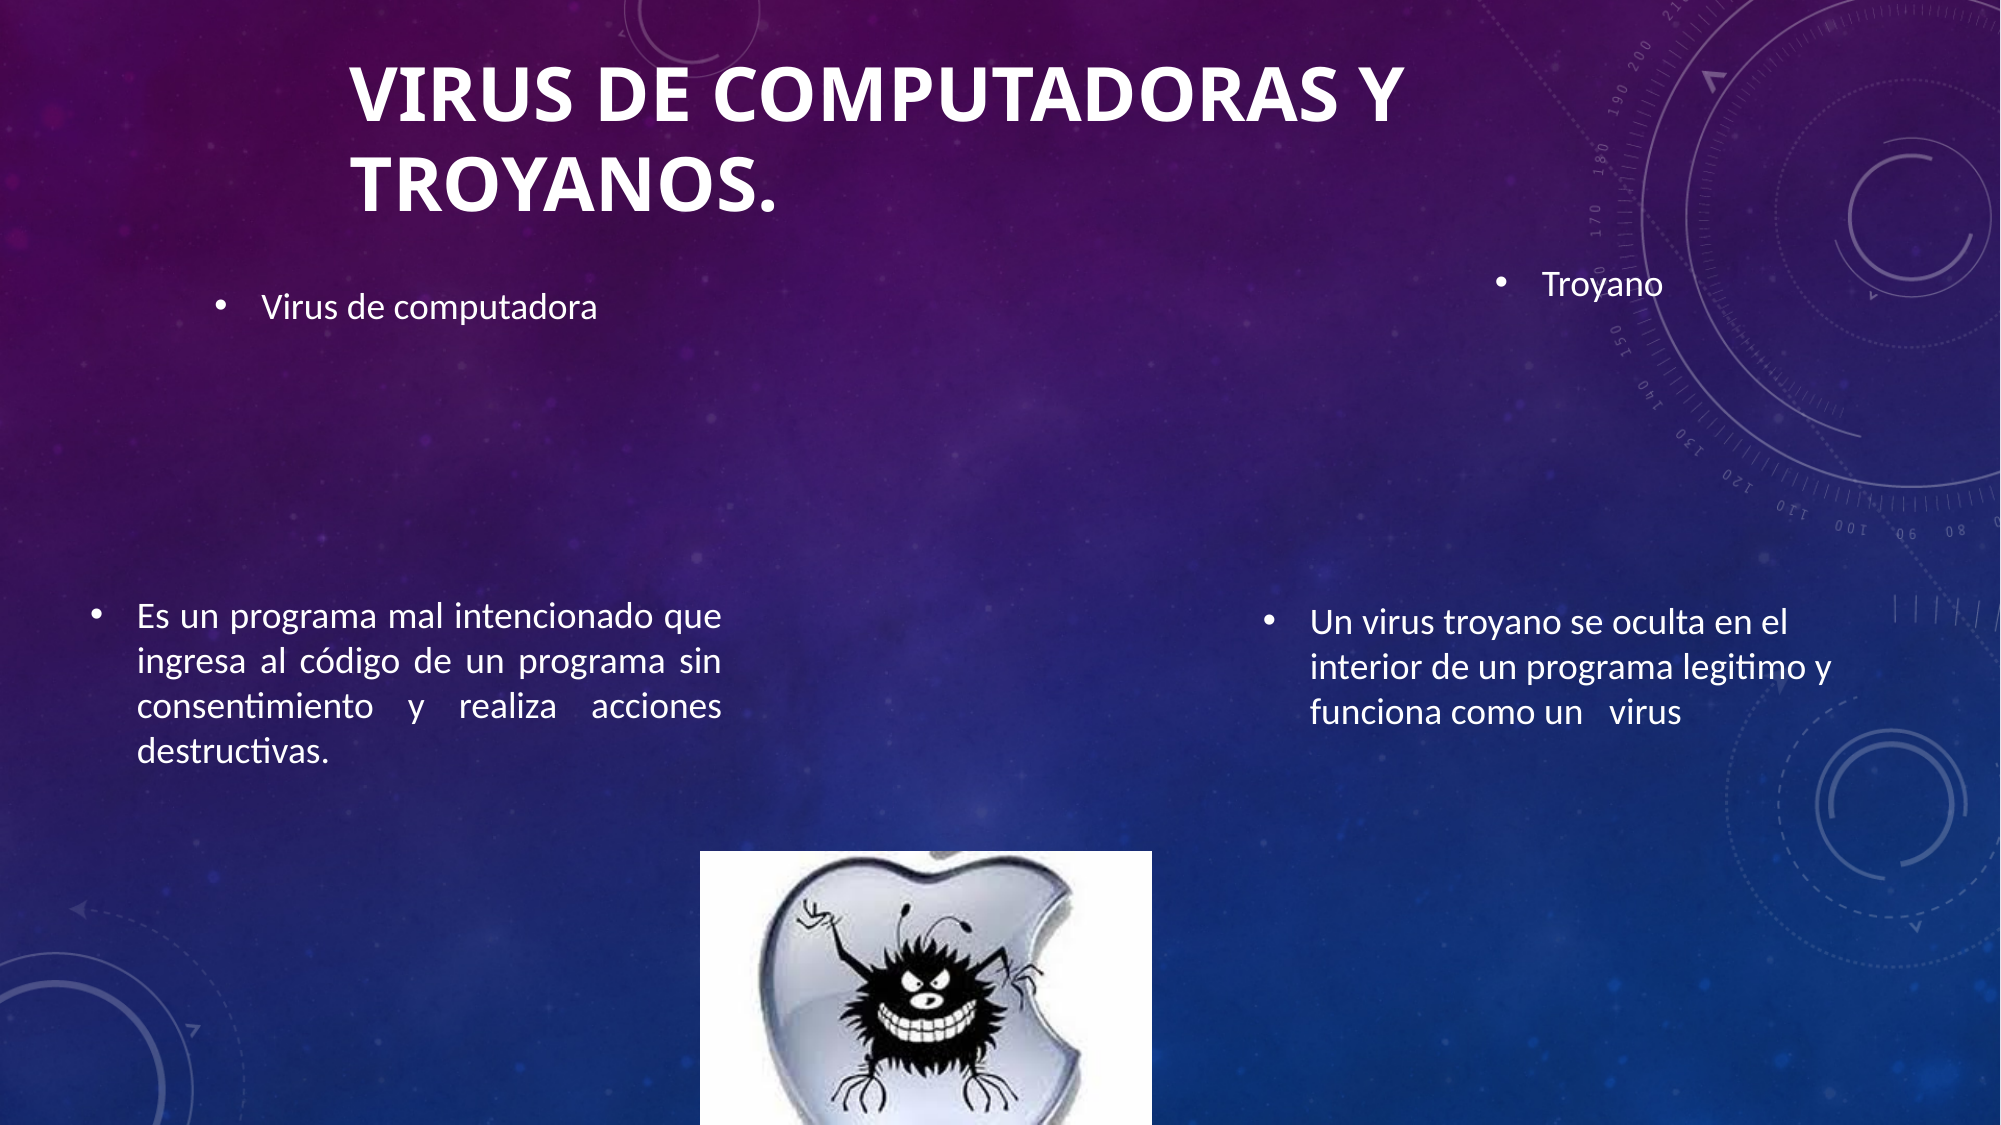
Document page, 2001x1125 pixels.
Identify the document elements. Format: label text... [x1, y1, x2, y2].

list Es un programa mal intencionado que ingresa al código de un programa sin consentimiento y realiza acciones destructivas. [75, 356, 738, 1005]
picture [0, 0, 2001, 1125]
text_box Troyano [1247, 251, 1911, 340]
text_box Virus de computadora [75, 251, 738, 356]
title Virus de computadoras y troyanos. [334, 42, 1685, 231]
list Un virus troyano se oculta en el interior de un programa legitimo y funciona como un virus [1247, 340, 1911, 989]
